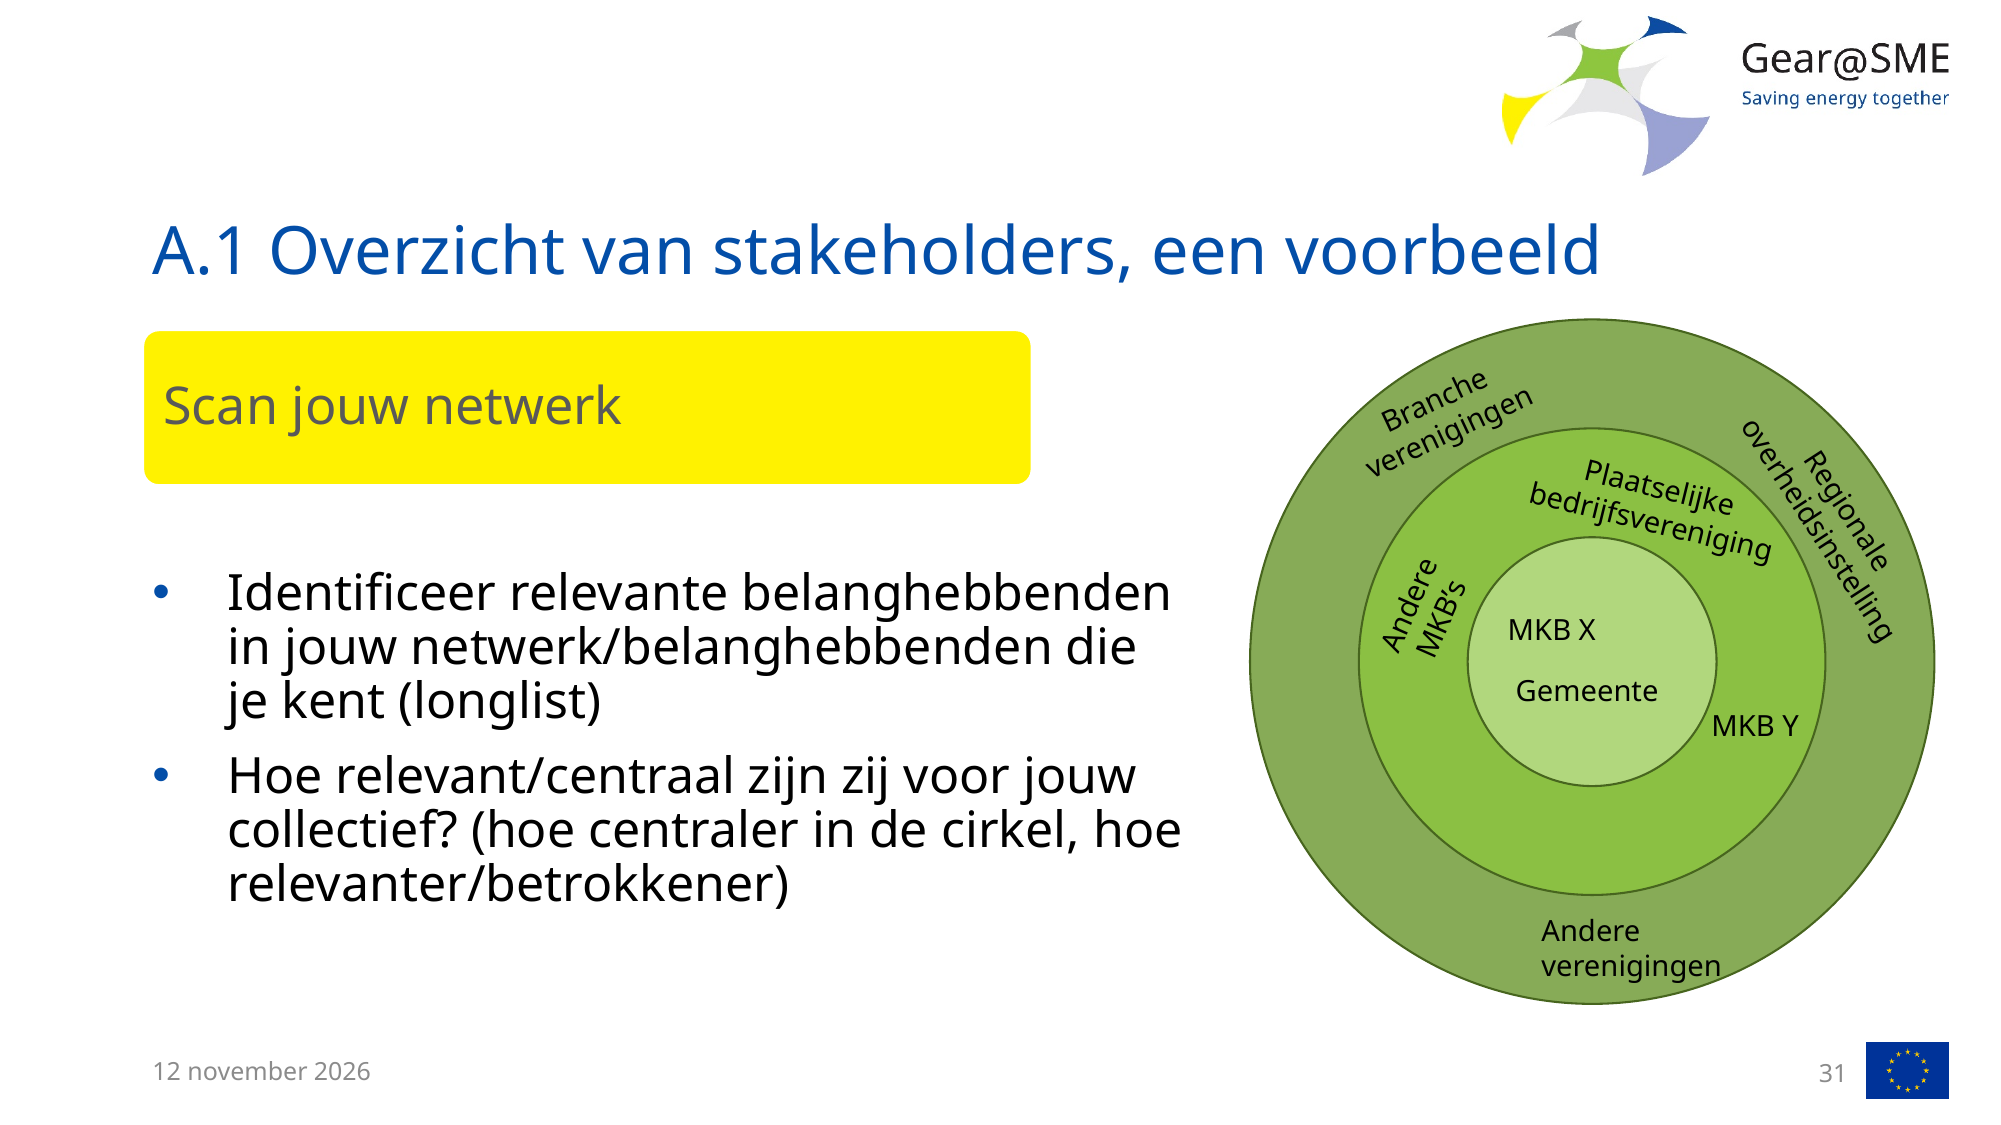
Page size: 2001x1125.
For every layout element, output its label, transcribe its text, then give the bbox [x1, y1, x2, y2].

picture [1866, 1042, 1949, 1099]
title A.1 Overzicht van stakeholders, een voorbeeld [137, 205, 1863, 300]
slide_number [137, 1042, 588, 1103]
slide_number 31 [1412, 1044, 1863, 1104]
list Identificeer relevante belanghebbenden in jouw netwerk/belanghebbenden die je kent (longlist) Hoe relevant/centraal zijn zij voor jouw collectief? (hoe centraler in de cirkel, hoe relevanter/betrokkener) [137, 310, 1206, 1014]
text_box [143, 330, 1032, 486]
picture [1502, 16, 1949, 176]
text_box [1249, 319, 1935, 1004]
